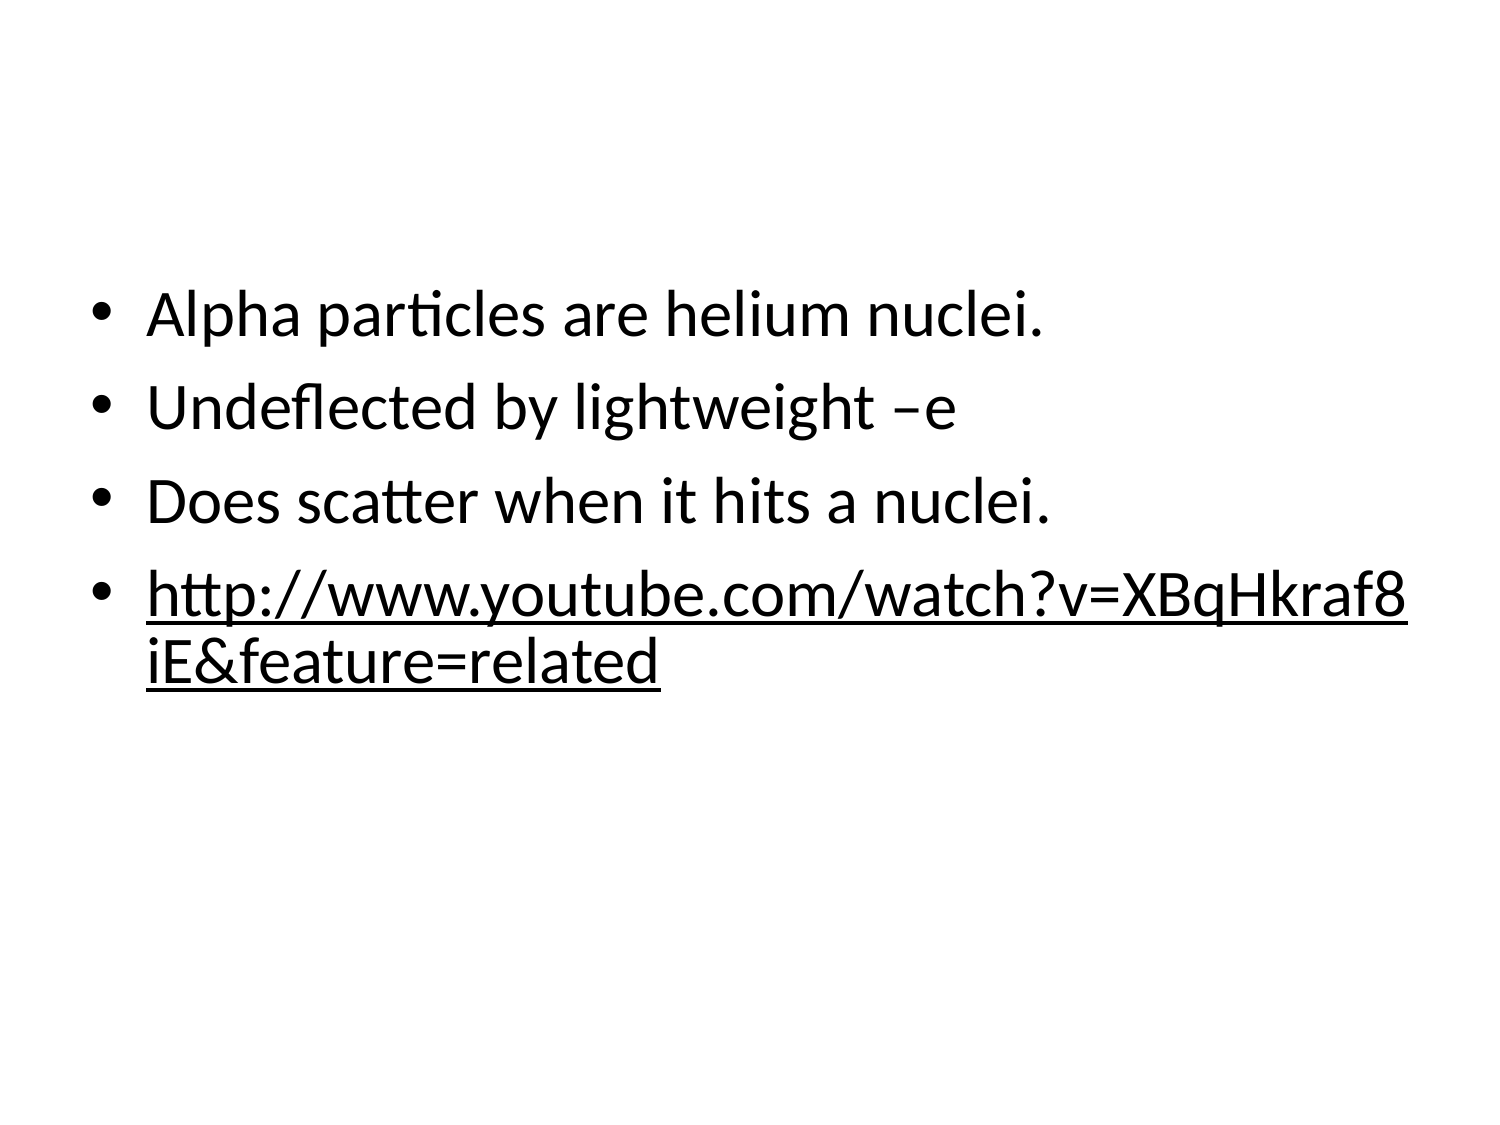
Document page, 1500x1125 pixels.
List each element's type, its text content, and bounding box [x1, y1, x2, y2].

list Alpha particles are helium nuclei. Undeflected by lightweight –e Does scatter when it hits a nuclei. http://www.youtube.com/watch?v=XBqHkraf8iE&feature=related [75, 262, 1425, 1005]
